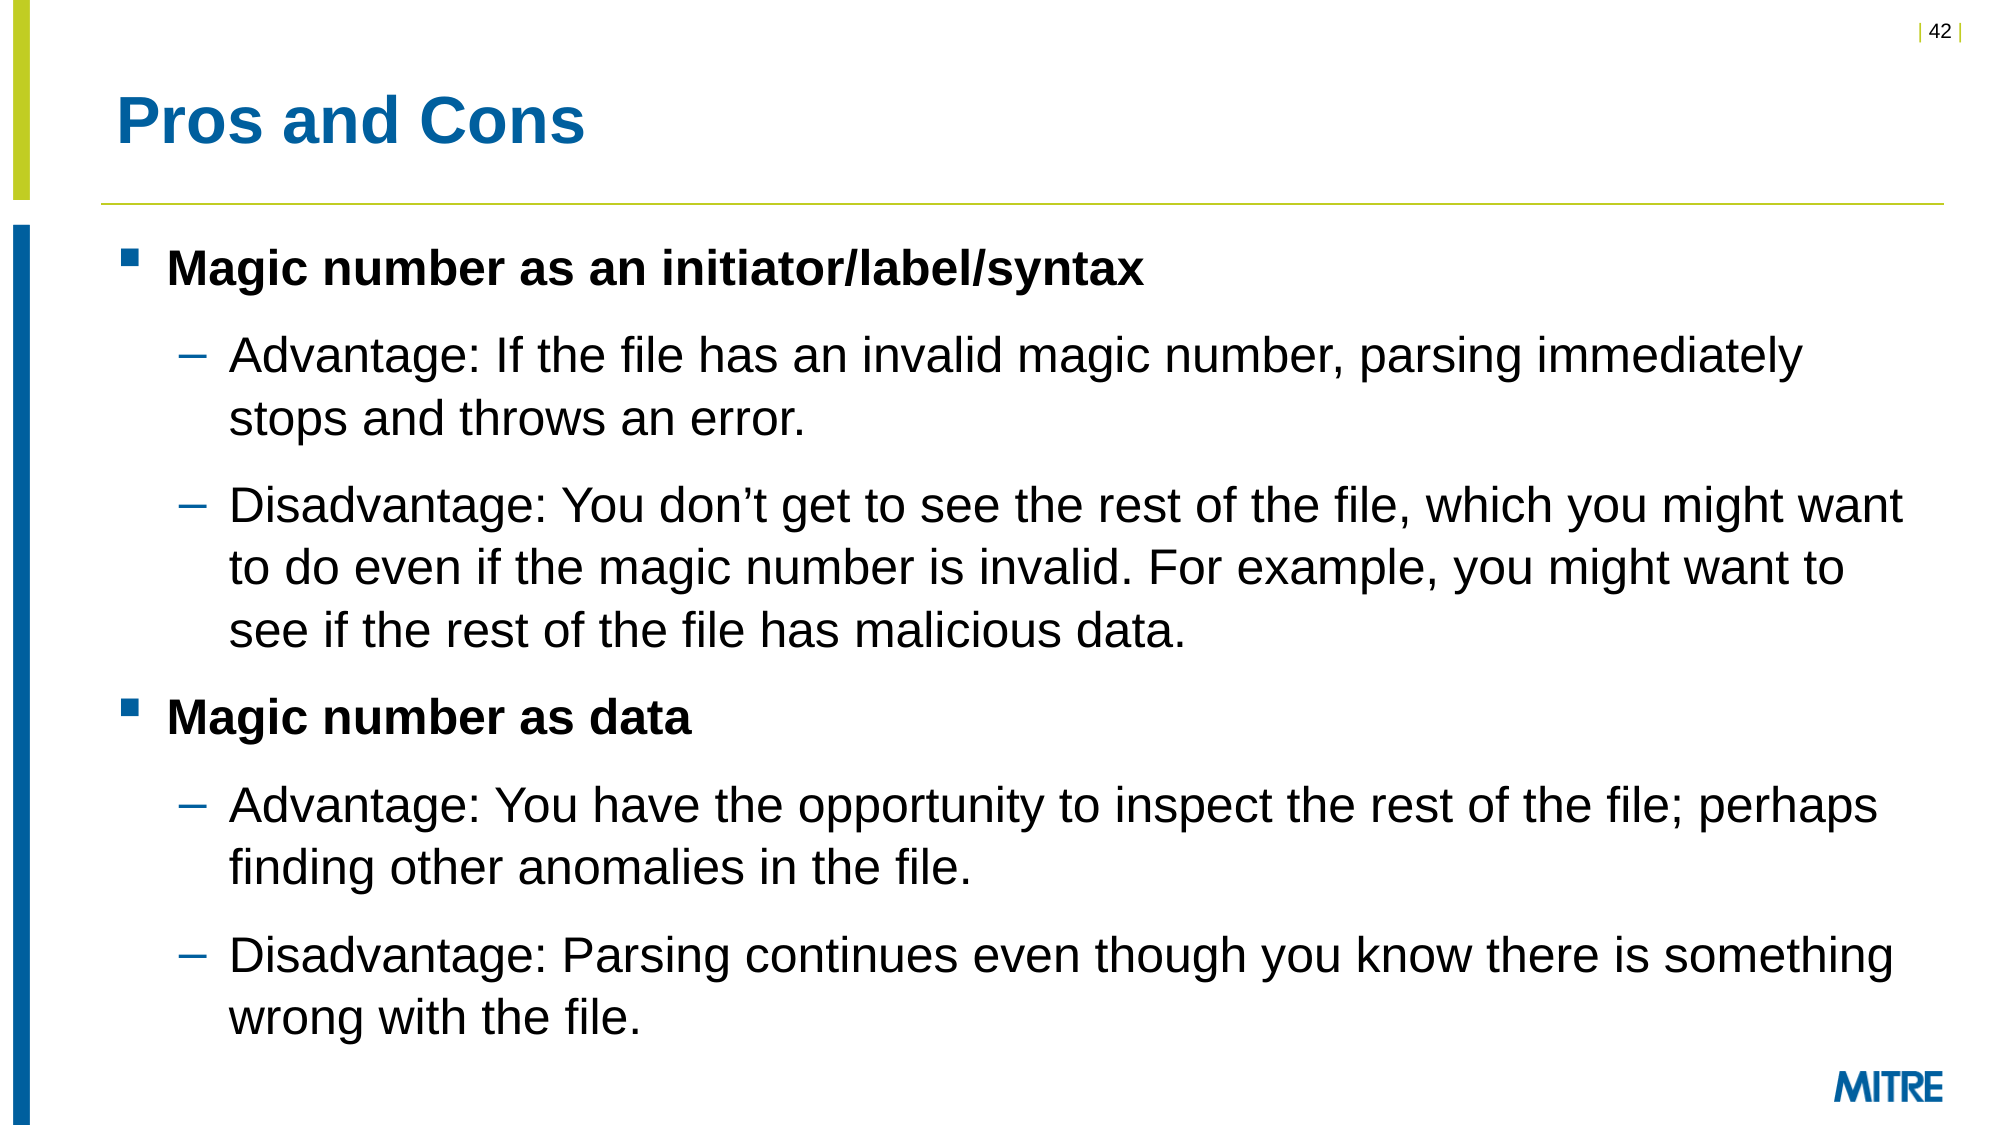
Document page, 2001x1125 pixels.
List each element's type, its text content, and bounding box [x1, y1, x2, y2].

title Pros and Cons [101, 60, 1945, 184]
picture [1834, 1068, 1945, 1109]
list Magic number as an initiator/label/syntax Advantage: If the file has an invalid magic number, parsing immediately stops and throws an error. Disadvantage: You don’t get to see the rest of the file, which you might want to do even if the magic number is invalid. For example, you might want to see if the rest of the file has malicious data. Magic number as data Advantage: You have the opportunity to inspect the rest of the file; perhaps finding other anomalies in the file. Disadvantage: Parsing continues even though you know there is something wrong with the file. [101, 224, 1945, 1012]
